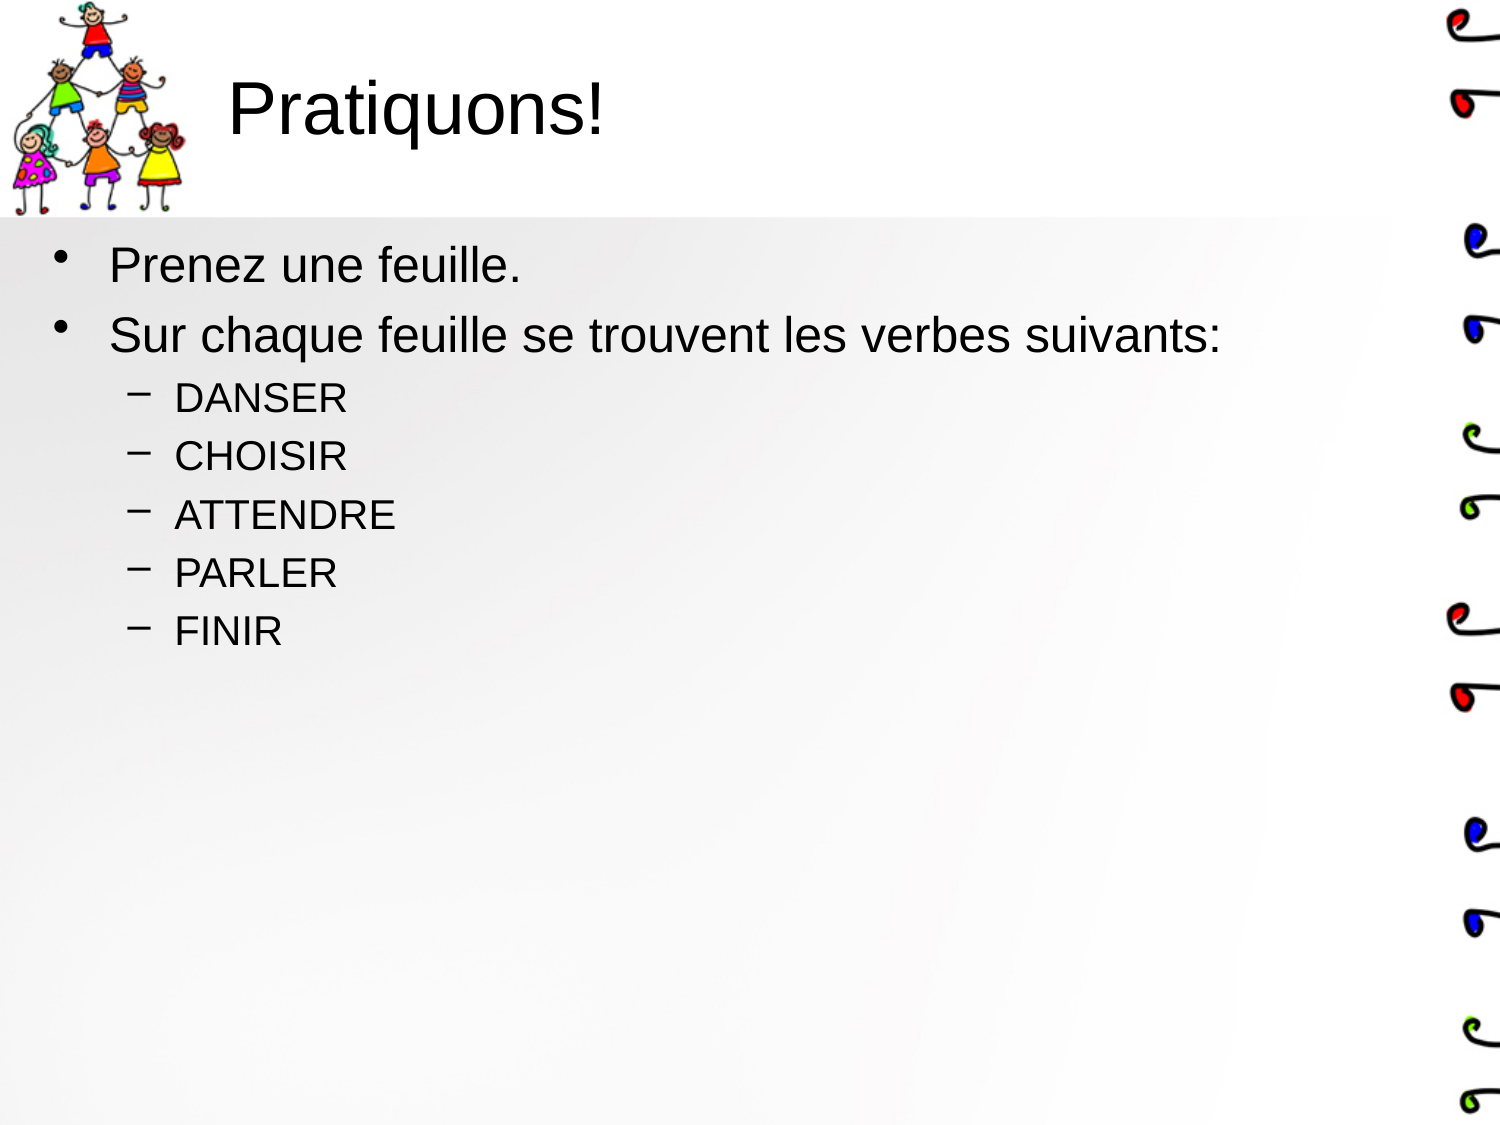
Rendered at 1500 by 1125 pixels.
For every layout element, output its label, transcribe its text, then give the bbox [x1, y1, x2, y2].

picture [0, 0, 1500, 1125]
list Prenez une feuille. Sur chaque feuille se trouvent les verbes suivants: DANSER CHOISIR ATTENDRE PARLER FINIR [37, 224, 1463, 1018]
title Pratiquons! [212, 16, 1463, 192]
